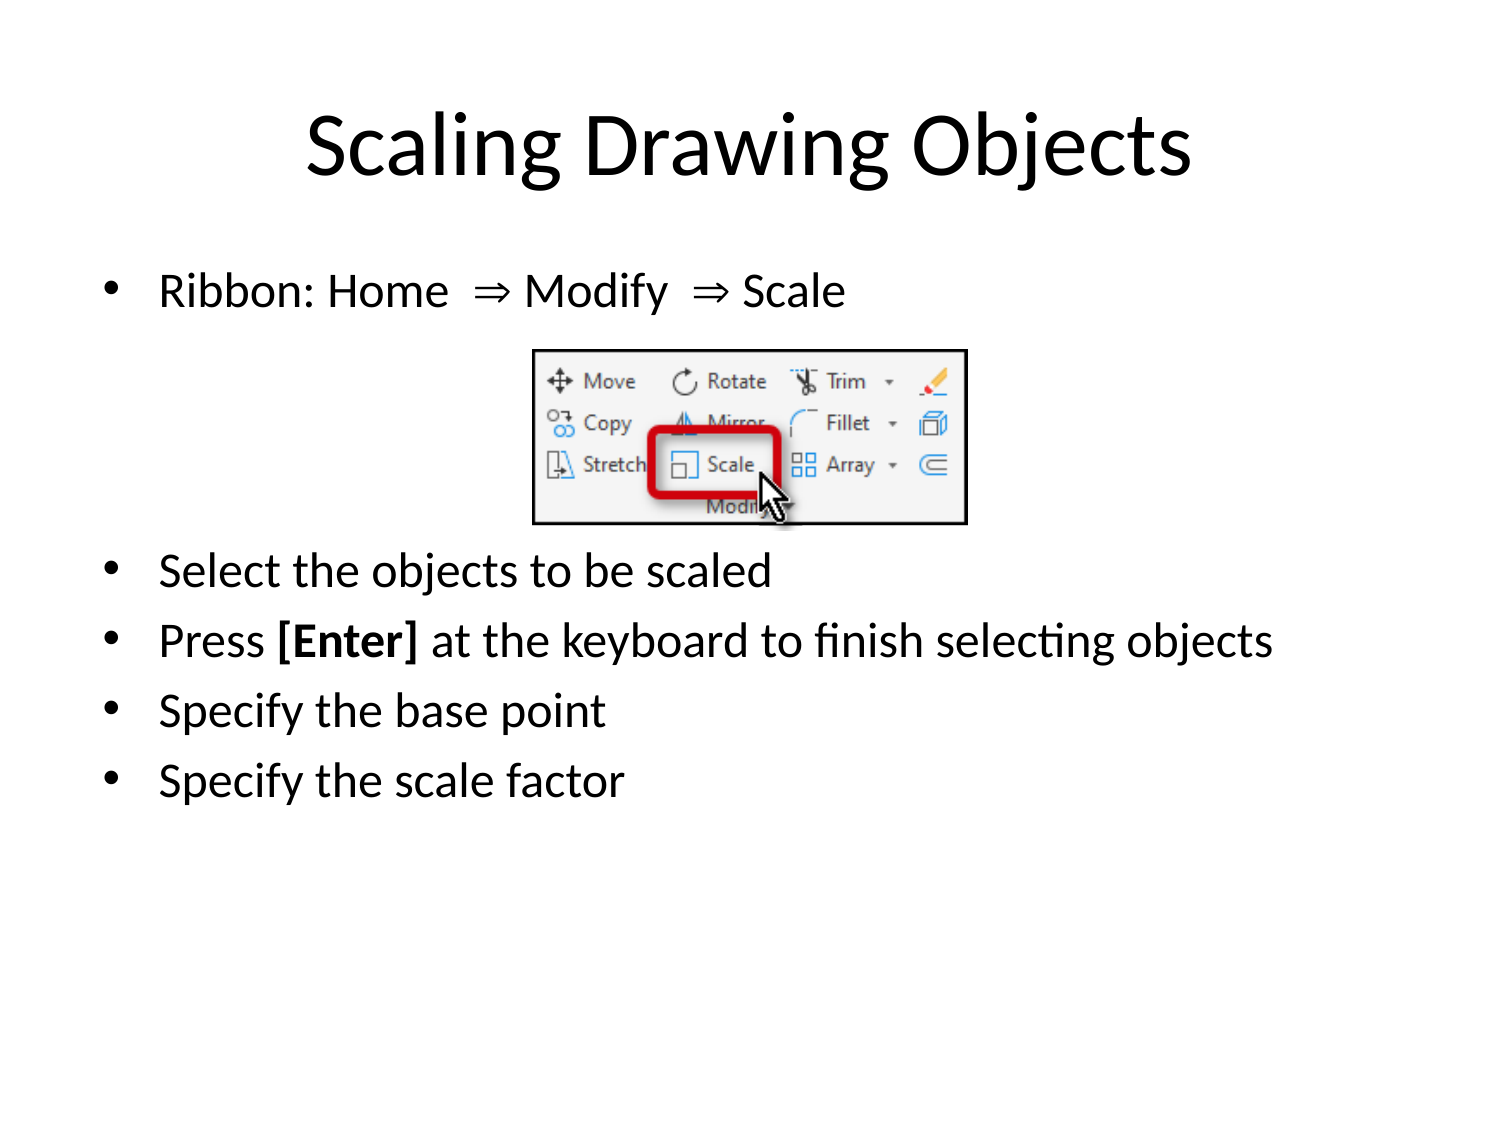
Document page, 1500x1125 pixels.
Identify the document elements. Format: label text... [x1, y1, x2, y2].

title Scaling Drawing Objects [75, 45, 1425, 233]
picture [532, 349, 968, 531]
list Ribbon: Home  Modify  Scale Select the objects to be scaled Press [Enter] at the keyboard to finish selecting objects Specify the base point Specify the scale factor [87, 249, 1313, 950]
